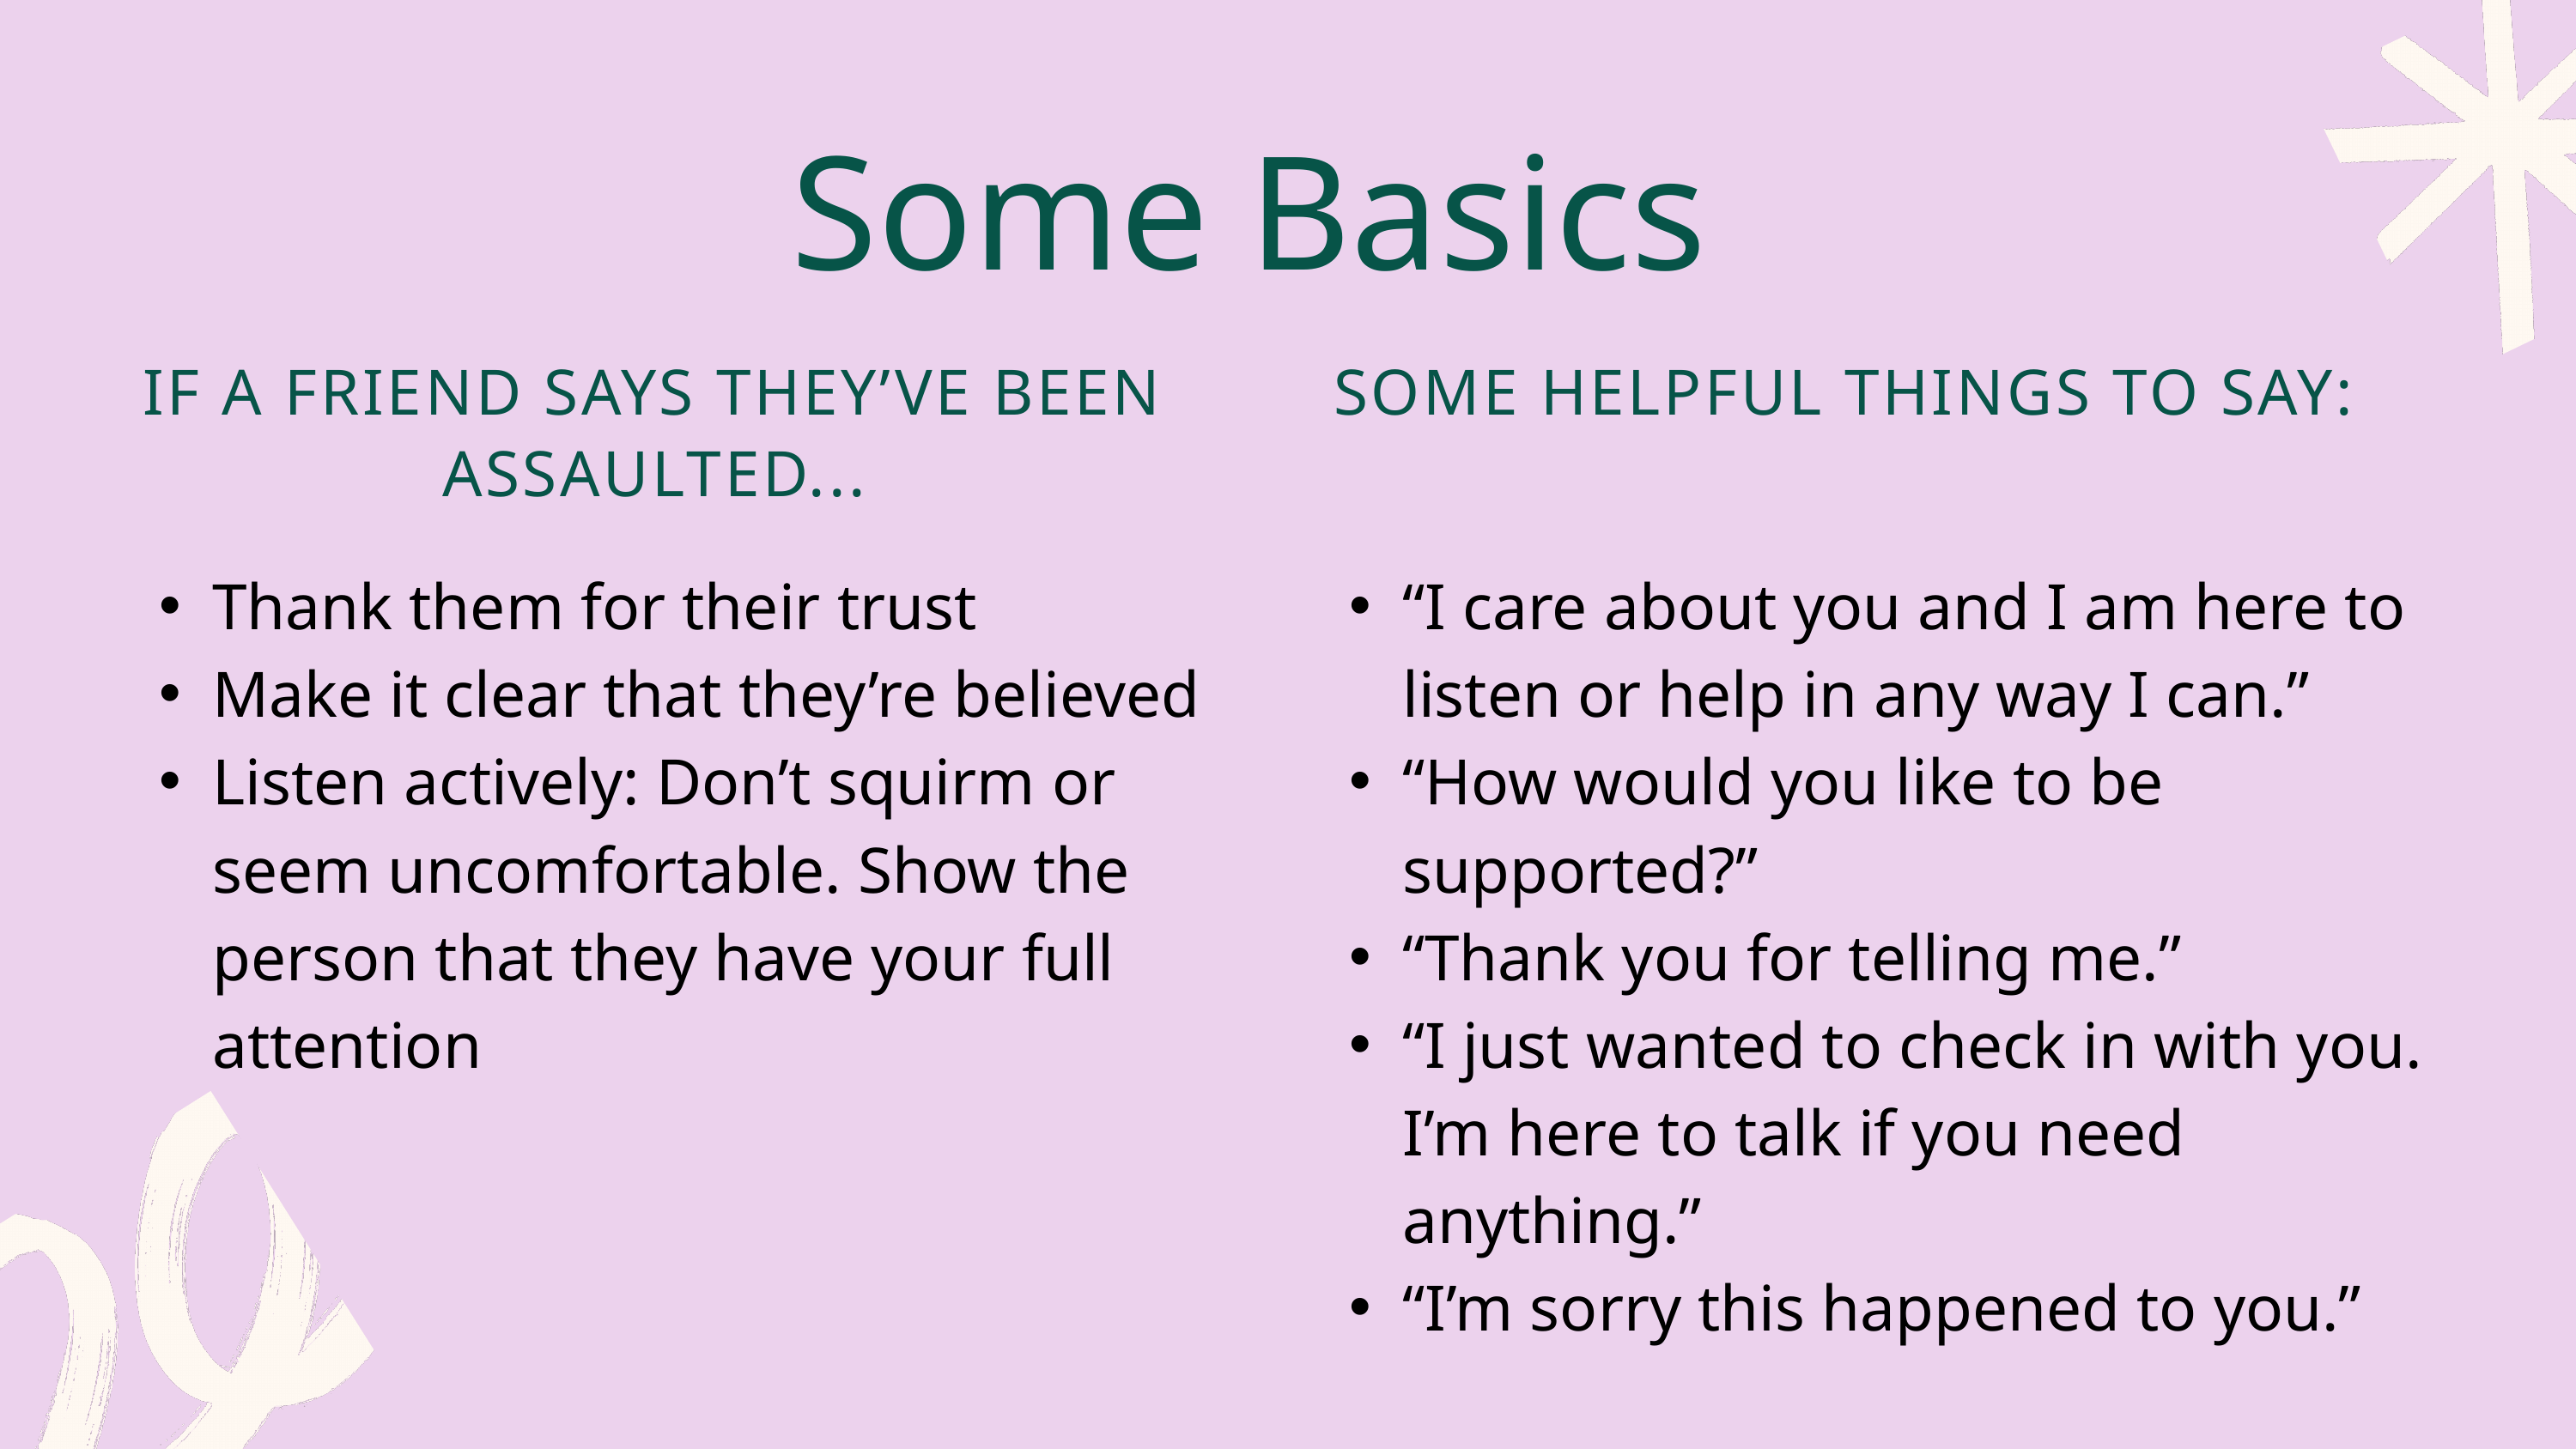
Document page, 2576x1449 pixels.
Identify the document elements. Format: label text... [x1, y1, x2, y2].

text_box SOME HELPFUL THINGS TO SAY: [1296, 346, 2393, 428]
text_box IF A FRIEND SAYS THEY’VE BEEN ASSAULTED... [106, 346, 1203, 509]
text_box Thank them for their trust Make it clear that they’re believed Listen actively: Don’t squirm or seem uncomfortable. Show the person that they have your full attention [106, 555, 1203, 1081]
text_box [0, 1090, 437, 1449]
text_box Some Basics [319, 112, 2179, 301]
text_box “I care about you and I am here to listen or help in any way I can.” “How would you like to be supported?” “Thank you for telling me.” “I just wanted to check in with you. I’m here to talk if you need anything.” “I’m sorry this happened to you.” [1296, 555, 2470, 1344]
text_box [2302, 0, 2576, 382]
